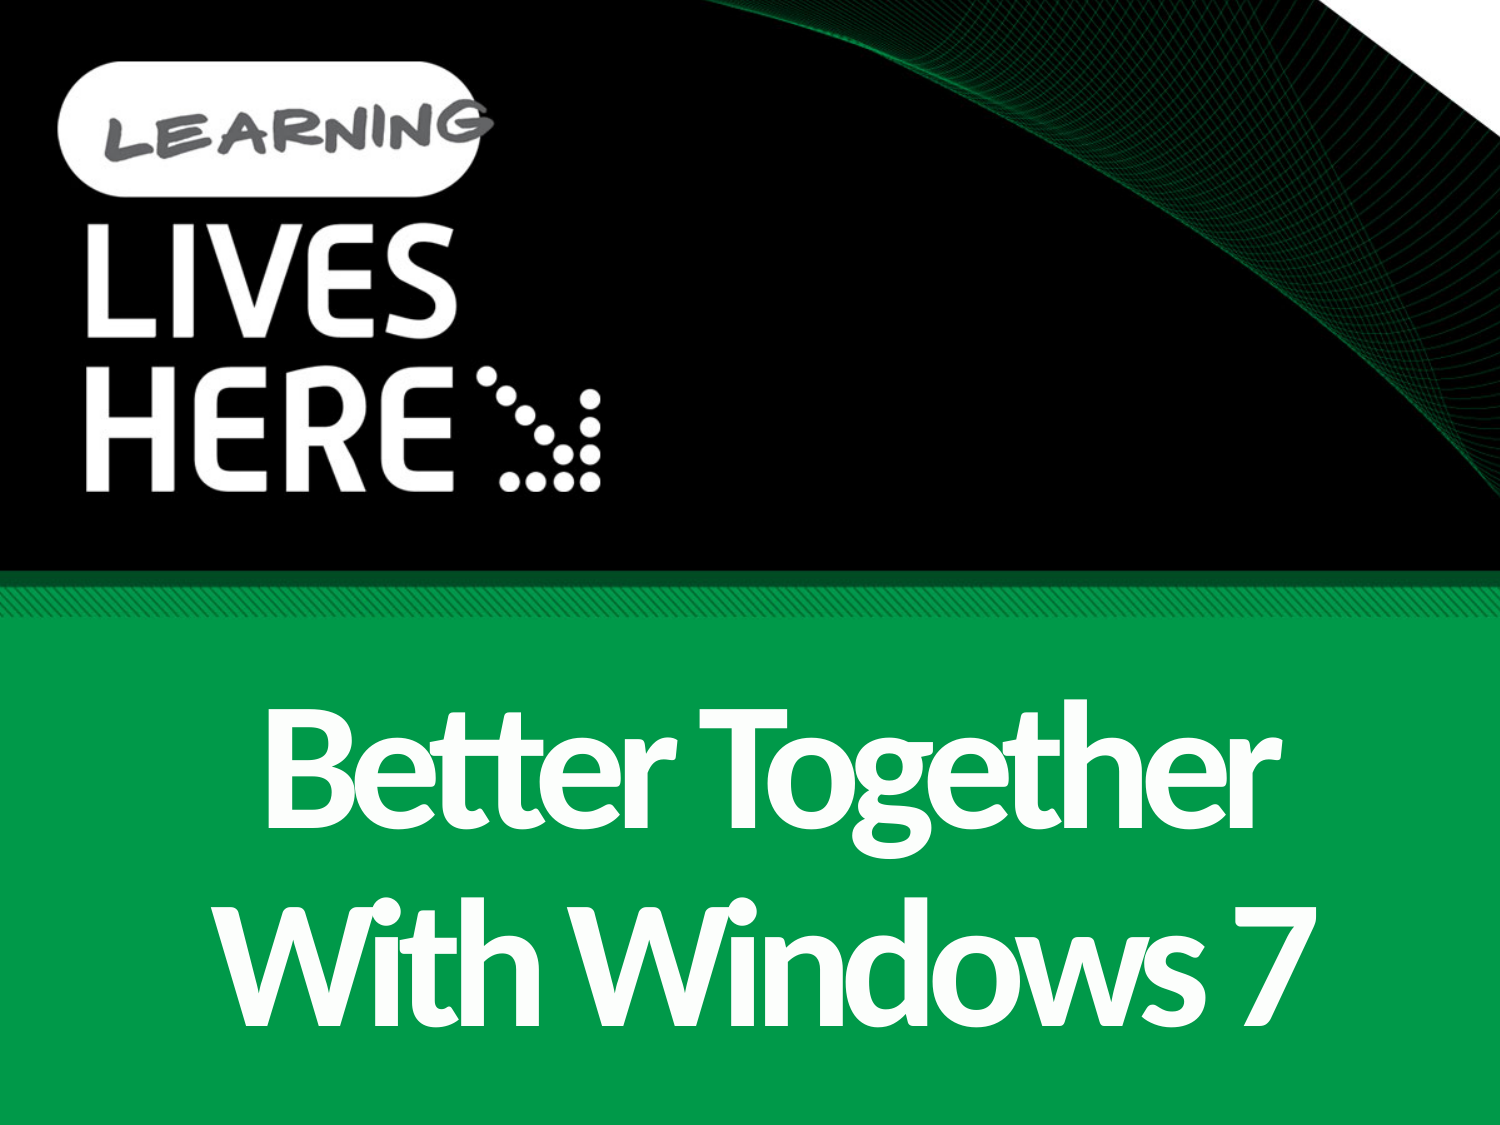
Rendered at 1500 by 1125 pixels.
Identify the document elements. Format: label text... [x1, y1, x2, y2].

picture [0, 0, 1500, 1125]
list Better Together With Windows 7 [192, 669, 1340, 898]
